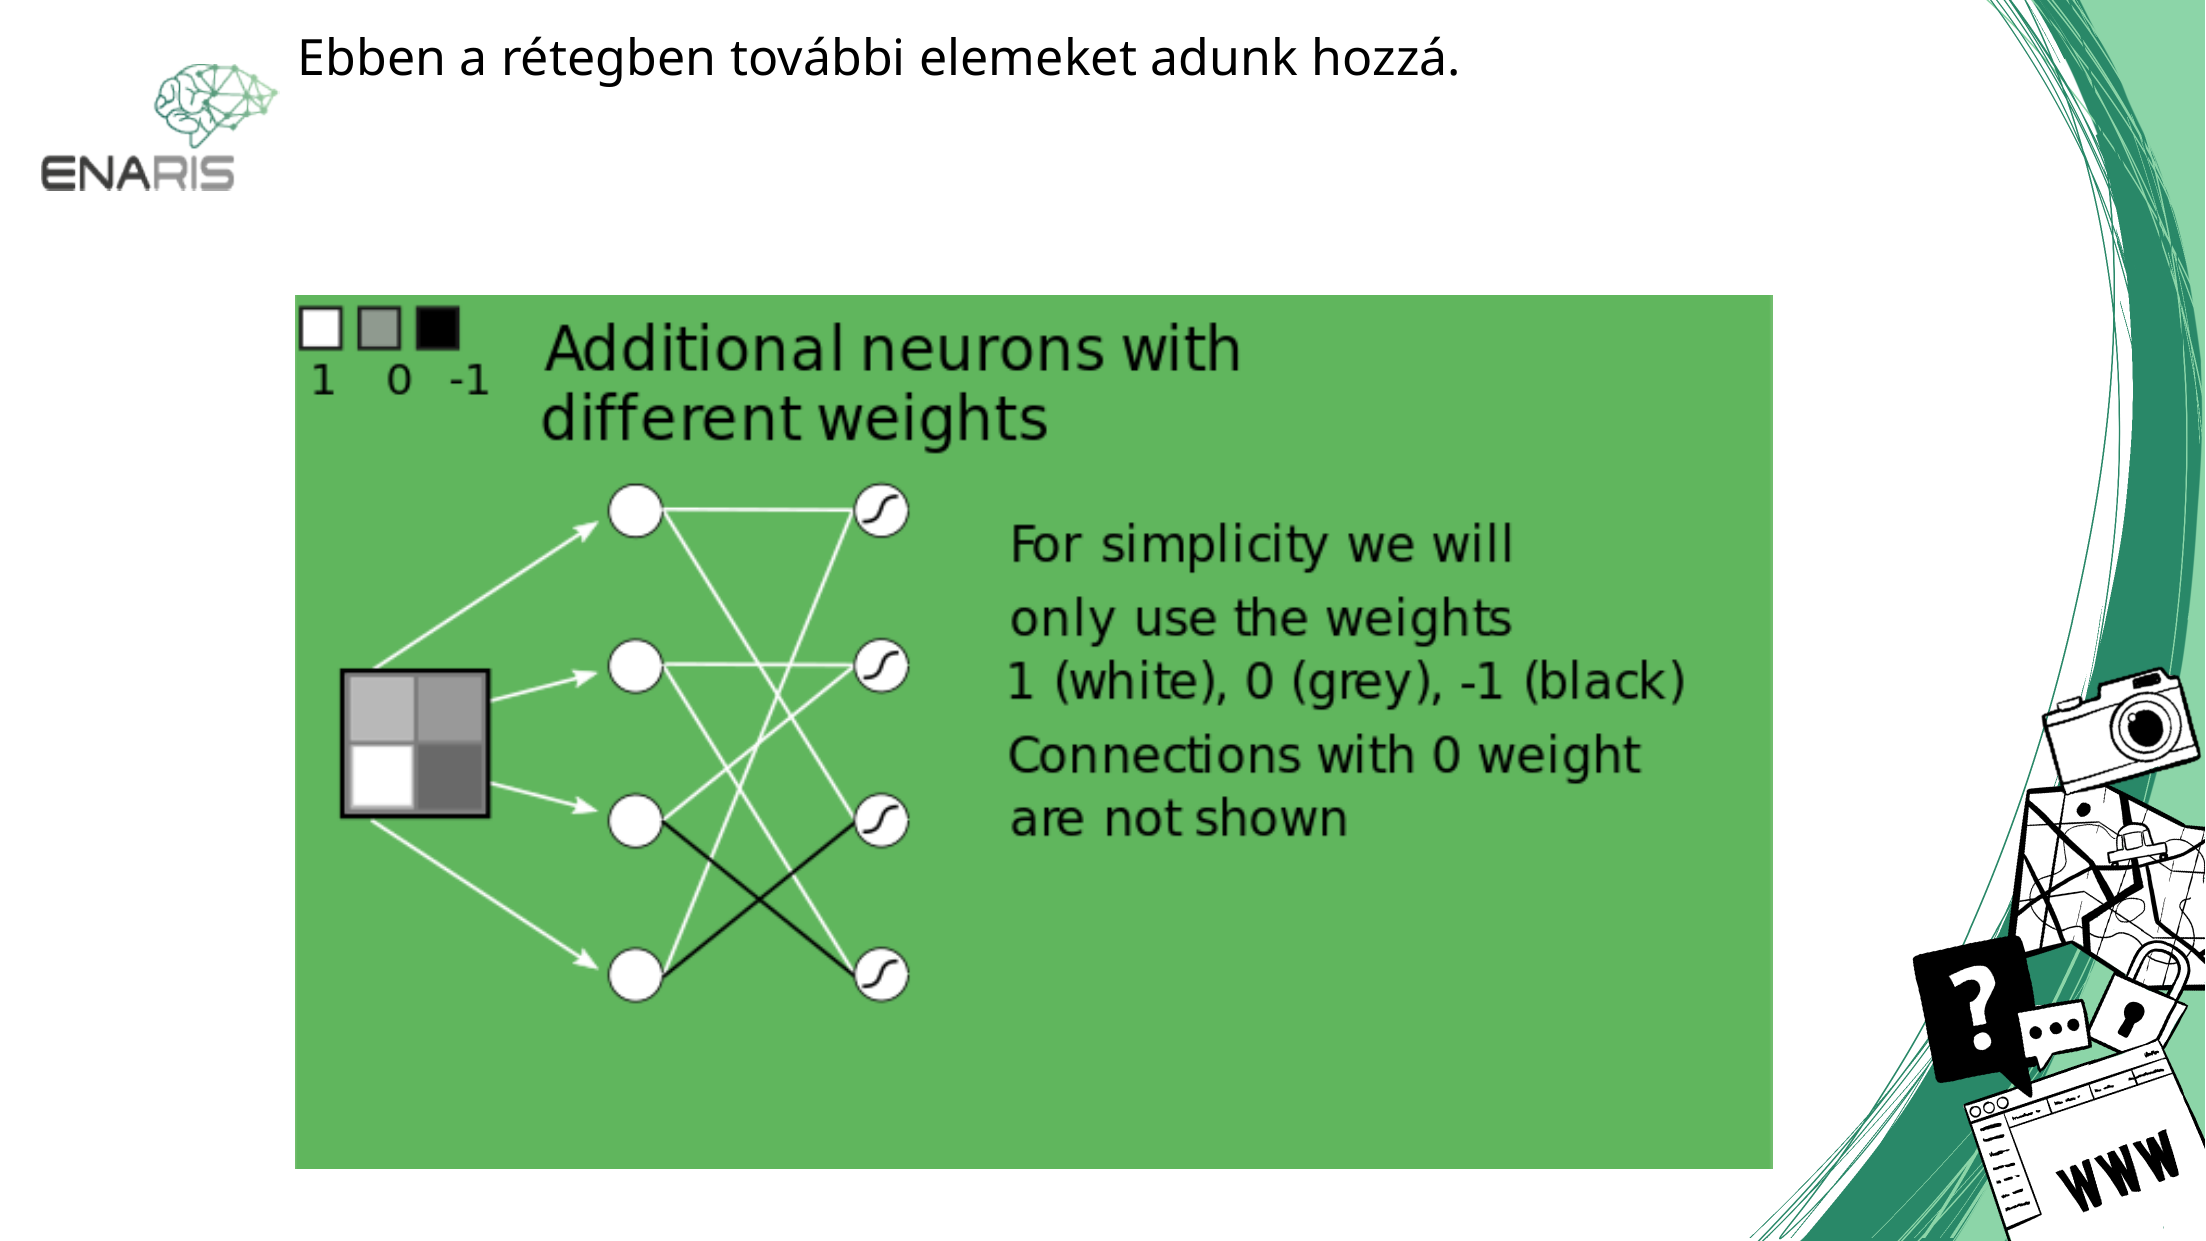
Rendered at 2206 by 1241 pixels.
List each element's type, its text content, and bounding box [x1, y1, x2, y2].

picture [294, 0, 2205, 1241]
picture [41, 64, 280, 191]
title Ebben a rétegben további elemeket adunk hozzá. [295, 23, 1742, 233]
